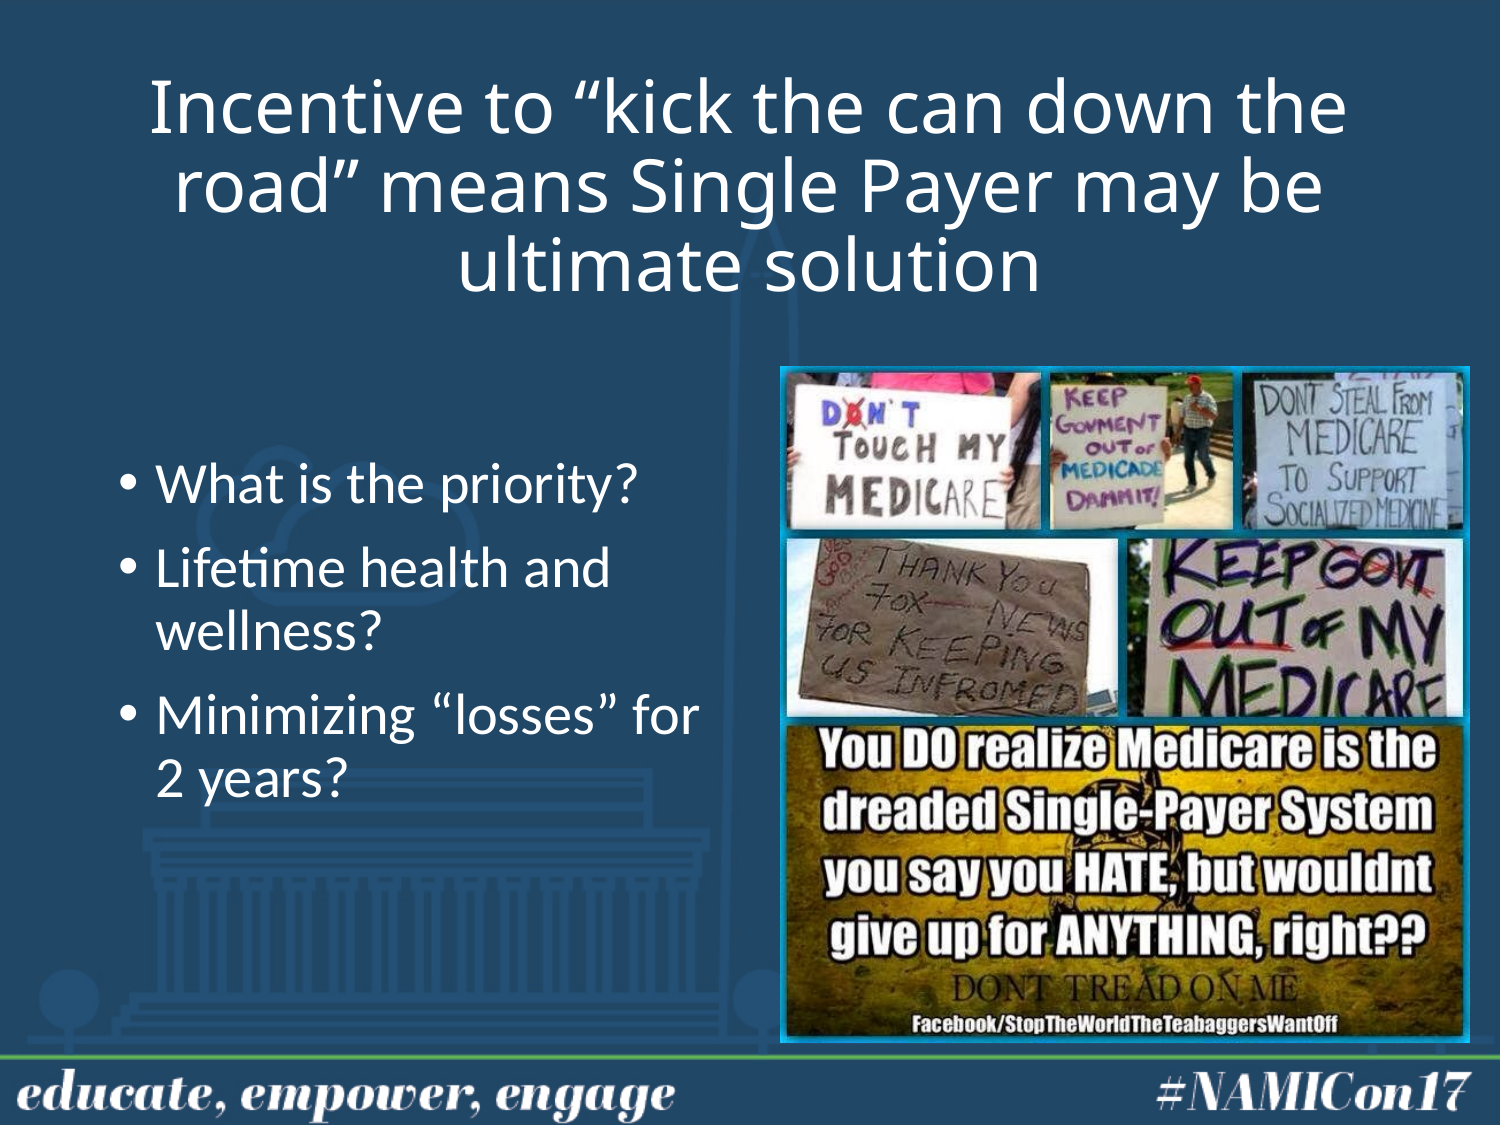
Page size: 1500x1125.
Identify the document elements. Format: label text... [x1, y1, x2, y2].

picture [0, 0, 1500, 1125]
list What is the priority? Lifetime health and wellness? Minimizing “losses” for 2 years? [103, 446, 741, 1014]
title Incentive to “kick the can down the road” means Single Payer may be ultimate solution [103, 59, 1397, 318]
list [780, 366, 1470, 1043]
